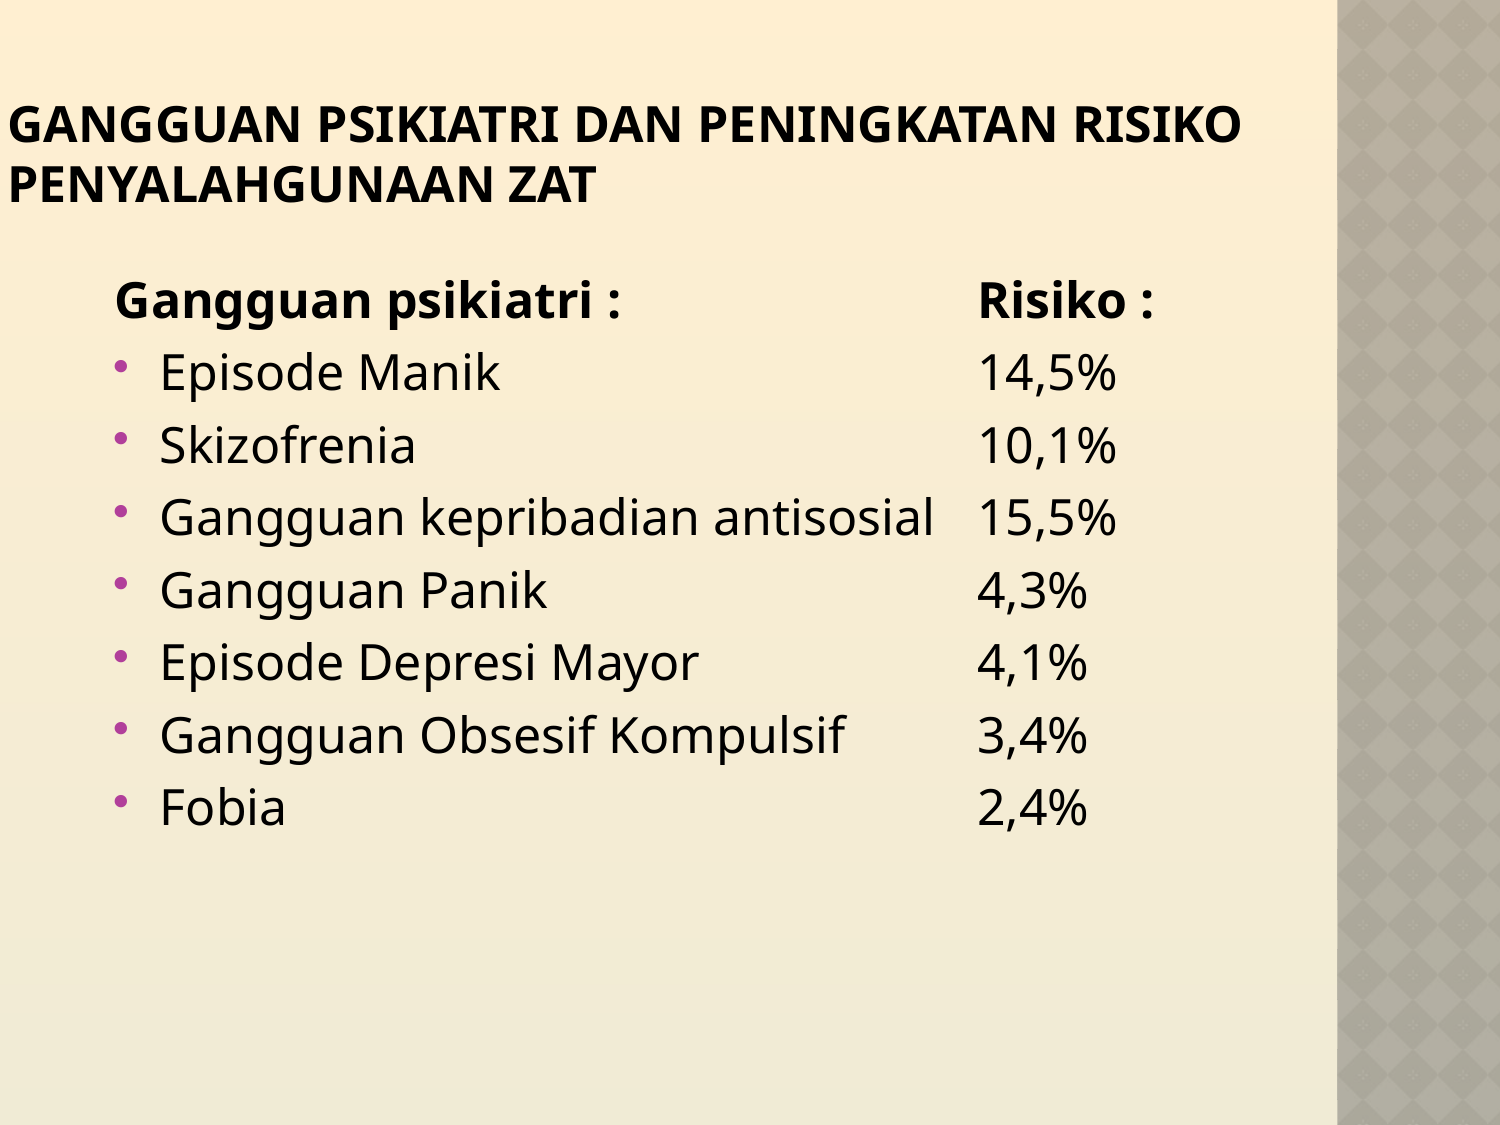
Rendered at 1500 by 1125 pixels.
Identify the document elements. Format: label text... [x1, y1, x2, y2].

list Risiko : 14,5% 10,1% 15,5% 4,3% 4,1% 3,4% 2,4% [962, 260, 1295, 1011]
list Gangguan psikiatri : Episode Manik Skizofrenia Gangguan kepribadian antisosial Gangguan Panik Episode Depresi Mayor Gangguan Obsesif Kompulsif Fobia [99, 260, 962, 1011]
title Gangguan psikiatri dan peningkatan risiko penyalahgunaan zat [0, 75, 1338, 213]
